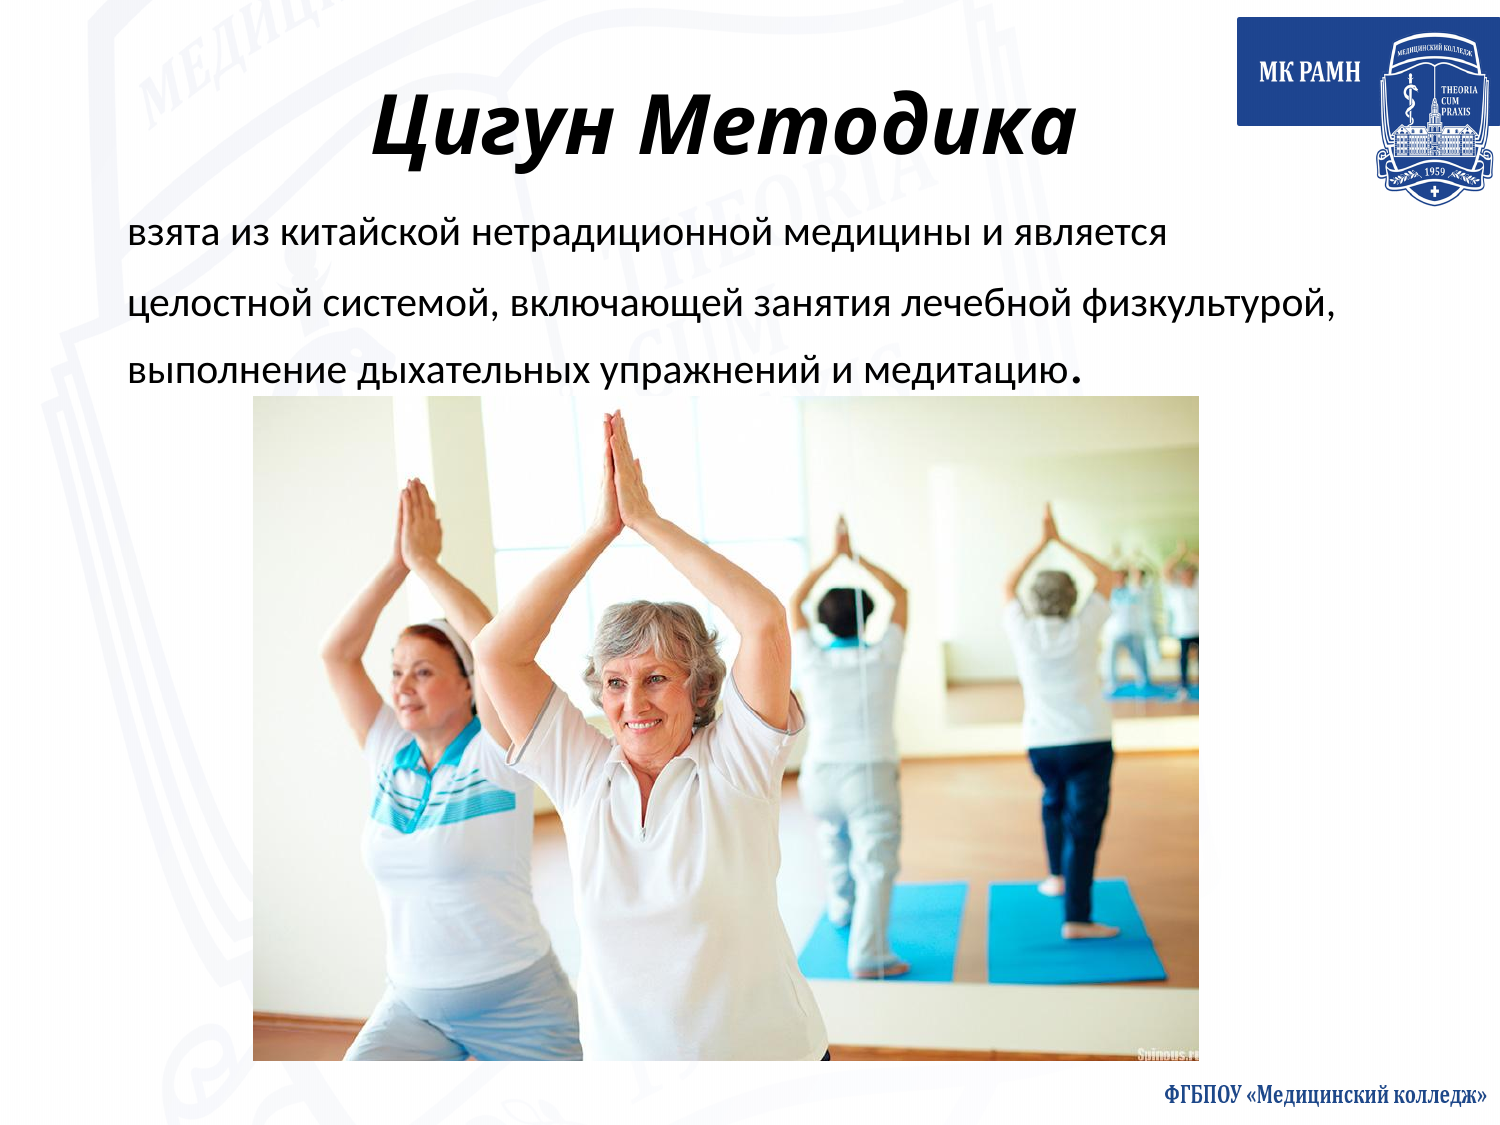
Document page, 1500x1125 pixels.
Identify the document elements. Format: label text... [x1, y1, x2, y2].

list взята из китайской нетрадиционной медицины и является целостной системой, включающей занятия лечебной физкультурой, выполнение дыхательных упражнений и медитацию. [112, 196, 1406, 911]
title Цигун Методика [88, 19, 1383, 237]
picture [0, 0, 1500, 1125]
